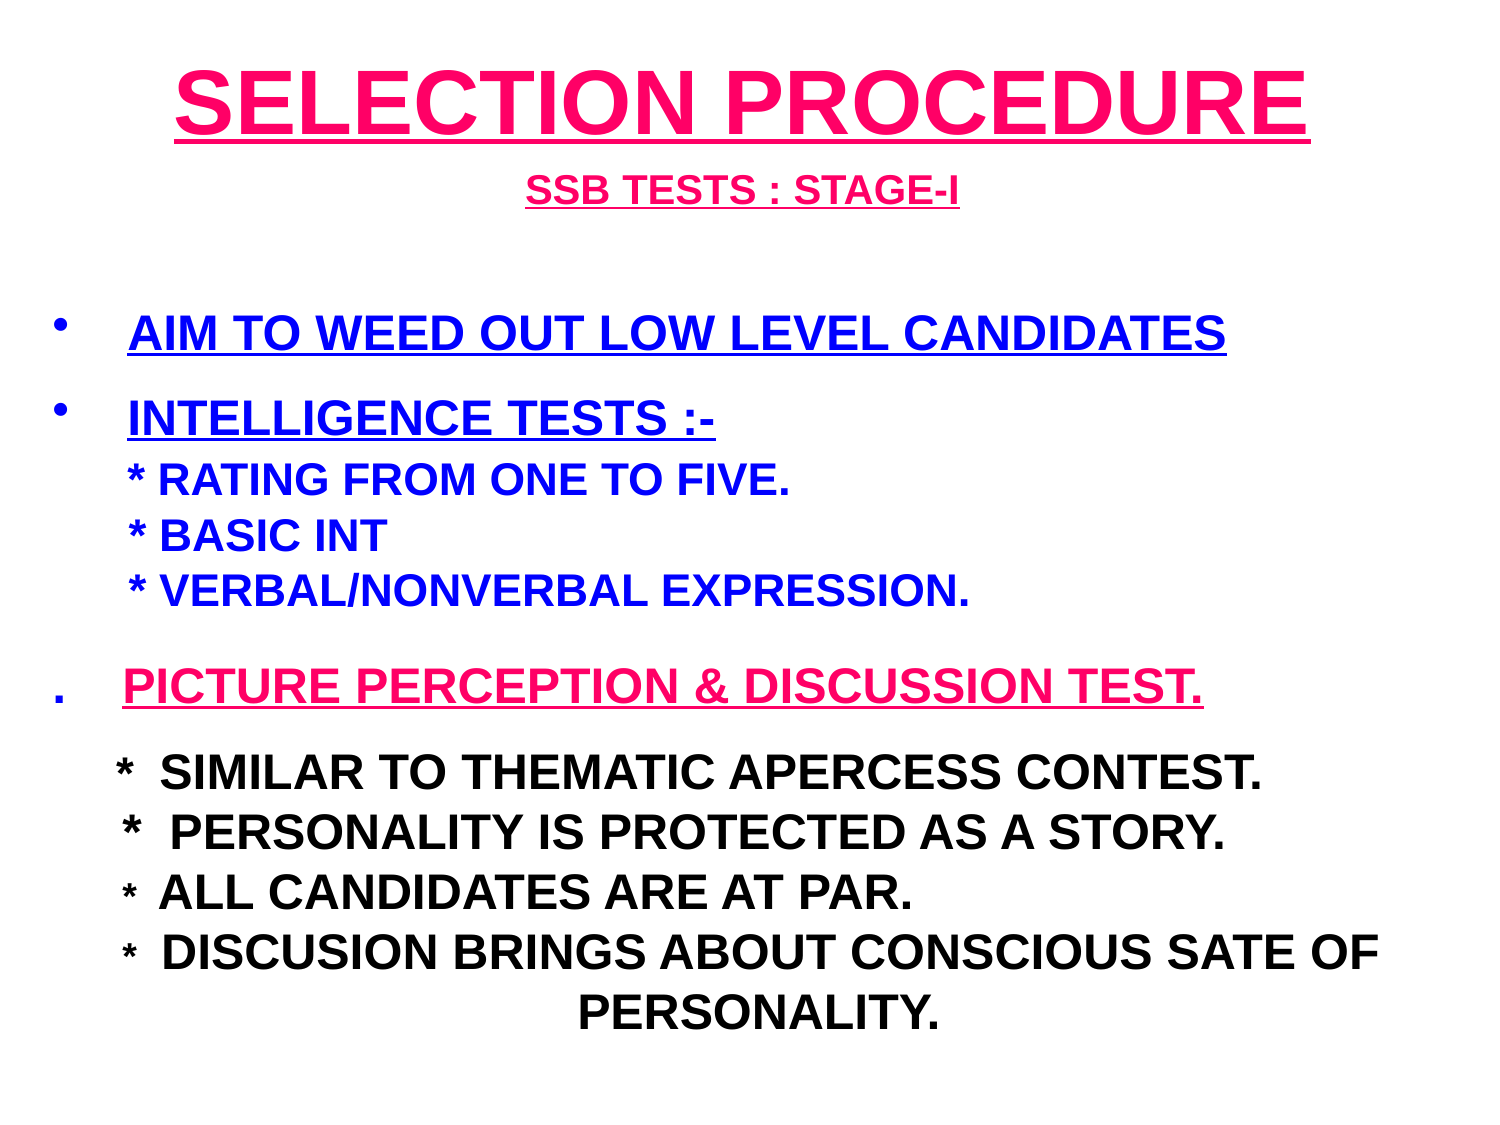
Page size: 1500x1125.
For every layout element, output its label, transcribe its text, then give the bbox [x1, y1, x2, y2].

text_box SELECTION PROCEDURE SSB TESTS : STAGE-I [24, 56, 1460, 221]
text_box AIM TO WEED OUT LOW LEVEL CANDIDATES INTELLIGENCE TESTS :- * RATING FROM ONE TO FIVE. * BASIC INT * VERBAL/NONVERBAL EXPRESSION. . PICTURE PERCEPTION & DISCUSSION TEST. * SIMILAR TO THEMATIC APERCESS CONTEST. * PERSONALITY IS PROTECTED AS A STORY. * ALL CANDIDATES ARE AT PAR. * DISCUSION BRINGS ABOUT CONSCIOUS SATE OF PERSONALITY. [37, 293, 1500, 1047]
